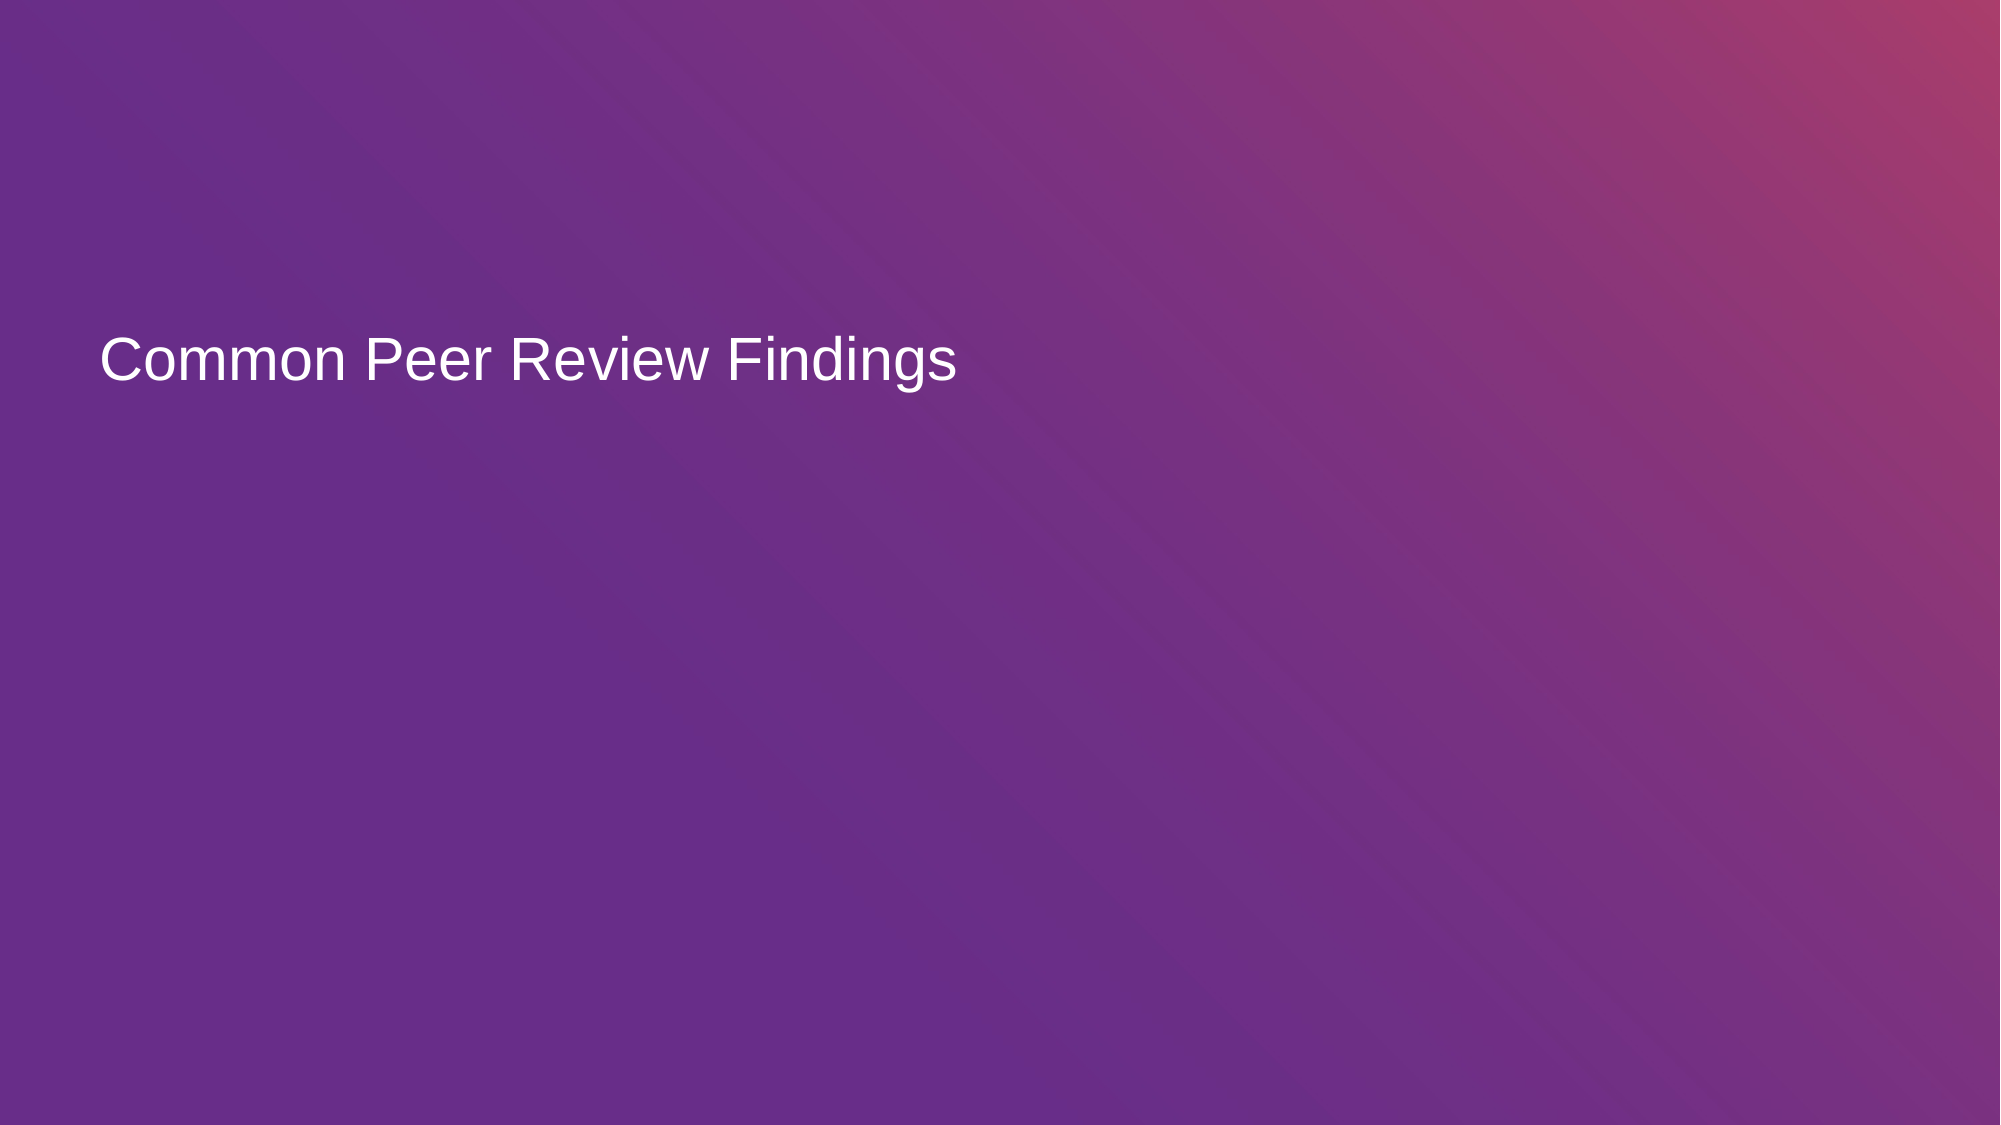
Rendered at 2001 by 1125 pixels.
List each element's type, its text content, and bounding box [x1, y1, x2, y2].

title Common Peer Review Findings [99, 309, 1601, 648]
picture [0, 0, 2000, 1125]
